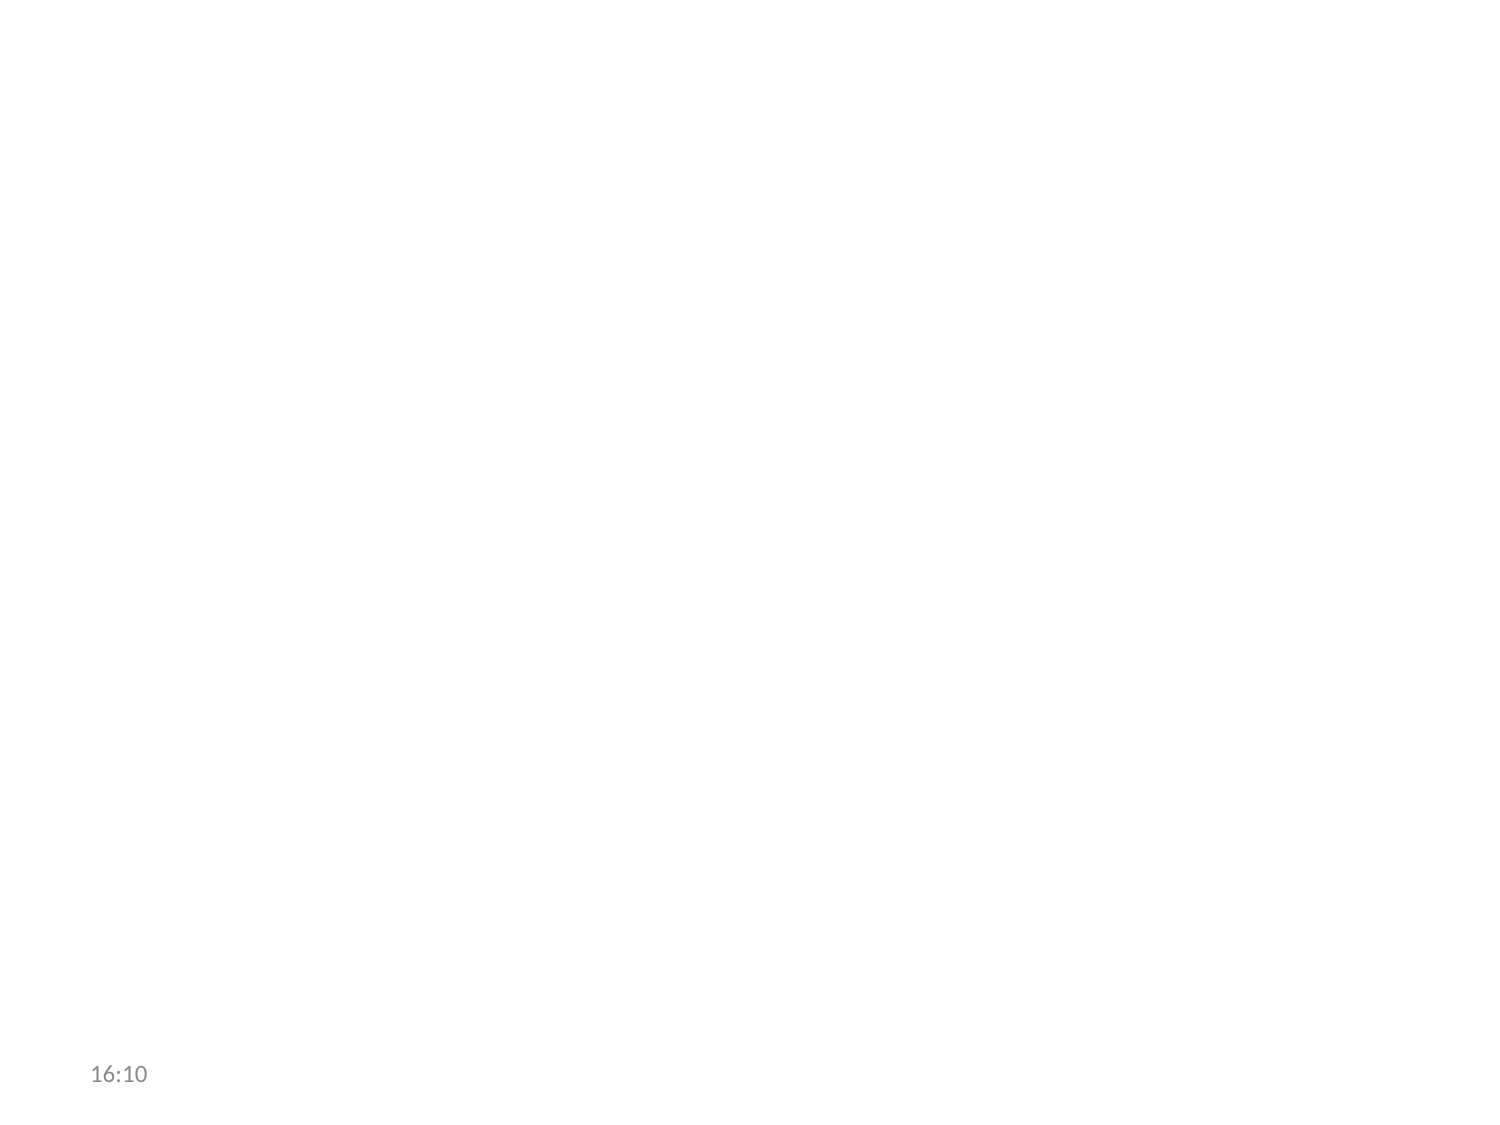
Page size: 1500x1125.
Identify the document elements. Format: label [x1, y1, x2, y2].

slide_number [75, 1042, 425, 1103]
